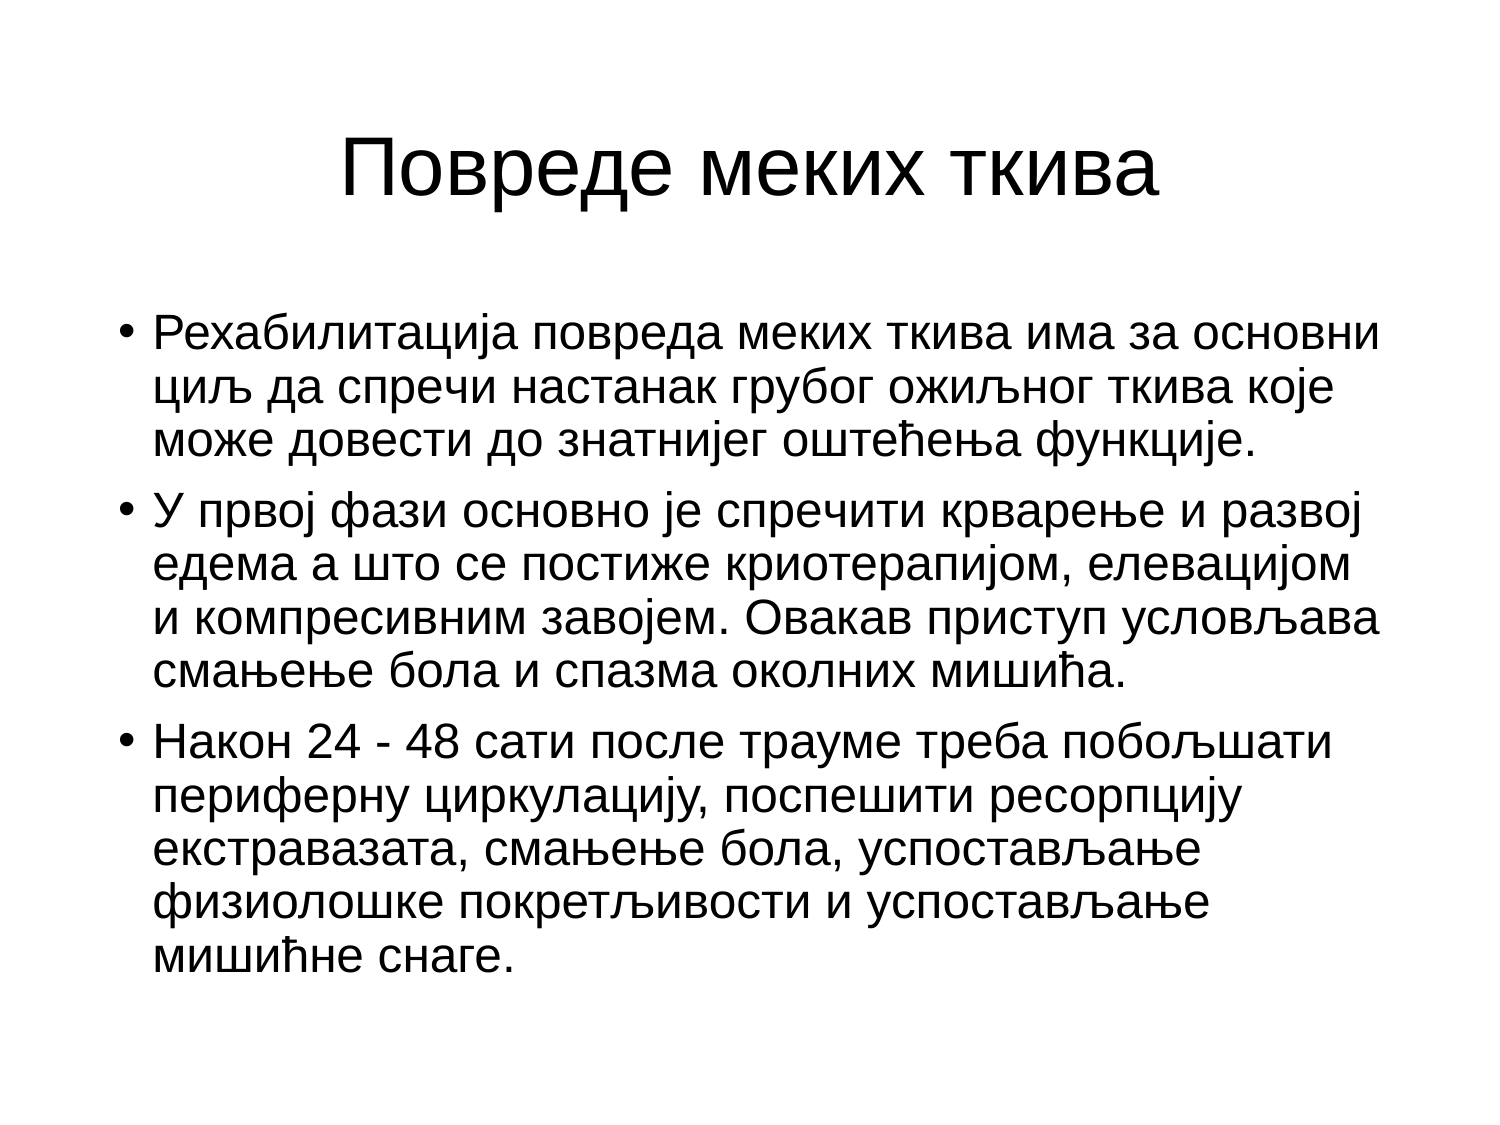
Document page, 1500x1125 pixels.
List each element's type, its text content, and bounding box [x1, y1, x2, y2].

list Рехабилитација повреда меких ткива има за основни циљ да спречи настанак грубог ожиљног ткива које може довести до знатнијег оштећења функције. У првој фази основно је спречити крварење и развој едема а што се постиже криотерапијом, елевацијом и компресивним завојем. Овакав приступ условљава смањење бола и спазма околних мишића. Након 24 - 48 сати после трауме треба побољшати периферну циркулацију, поспешити ресорпцију екстравазата, смањење бола, успостављање физиолошке покретљивости и успостављање мишићне снаге. [103, 299, 1397, 1014]
title Повреде меких ткива [103, 59, 1397, 278]
